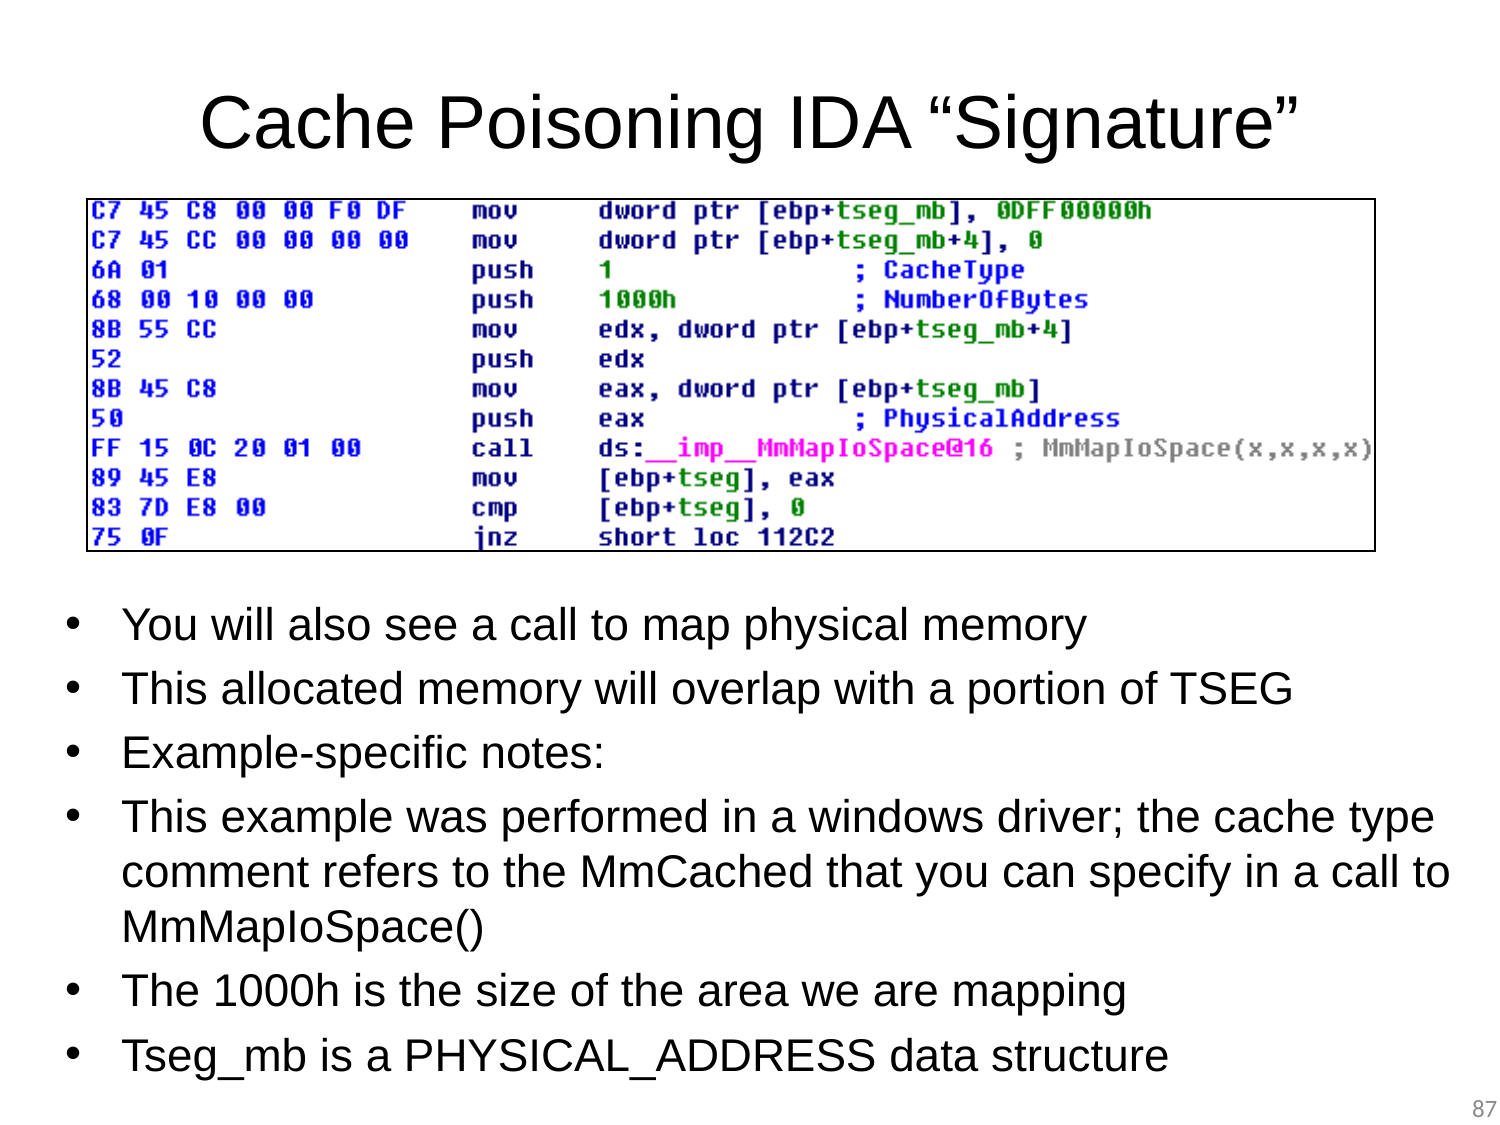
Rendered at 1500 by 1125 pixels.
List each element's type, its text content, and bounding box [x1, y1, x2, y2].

picture [87, 199, 1375, 551]
slide_number 87 [1162, 1077, 1500, 1125]
title Cache Poisoning IDA “Signature” [75, 24, 1425, 213]
list You will also see a call to map physical memory This allocated memory will overlap with a portion of TSEG Example-specific notes: This example was performed in a windows driver; the cache type comment refers to the MmCached that you can specify in a call to MmMapIoSpace() The 1000h is the size of the area we are mapping Tseg_mb is a PHYSICAL_ADDRESS data structure [50, 587, 1475, 1100]
